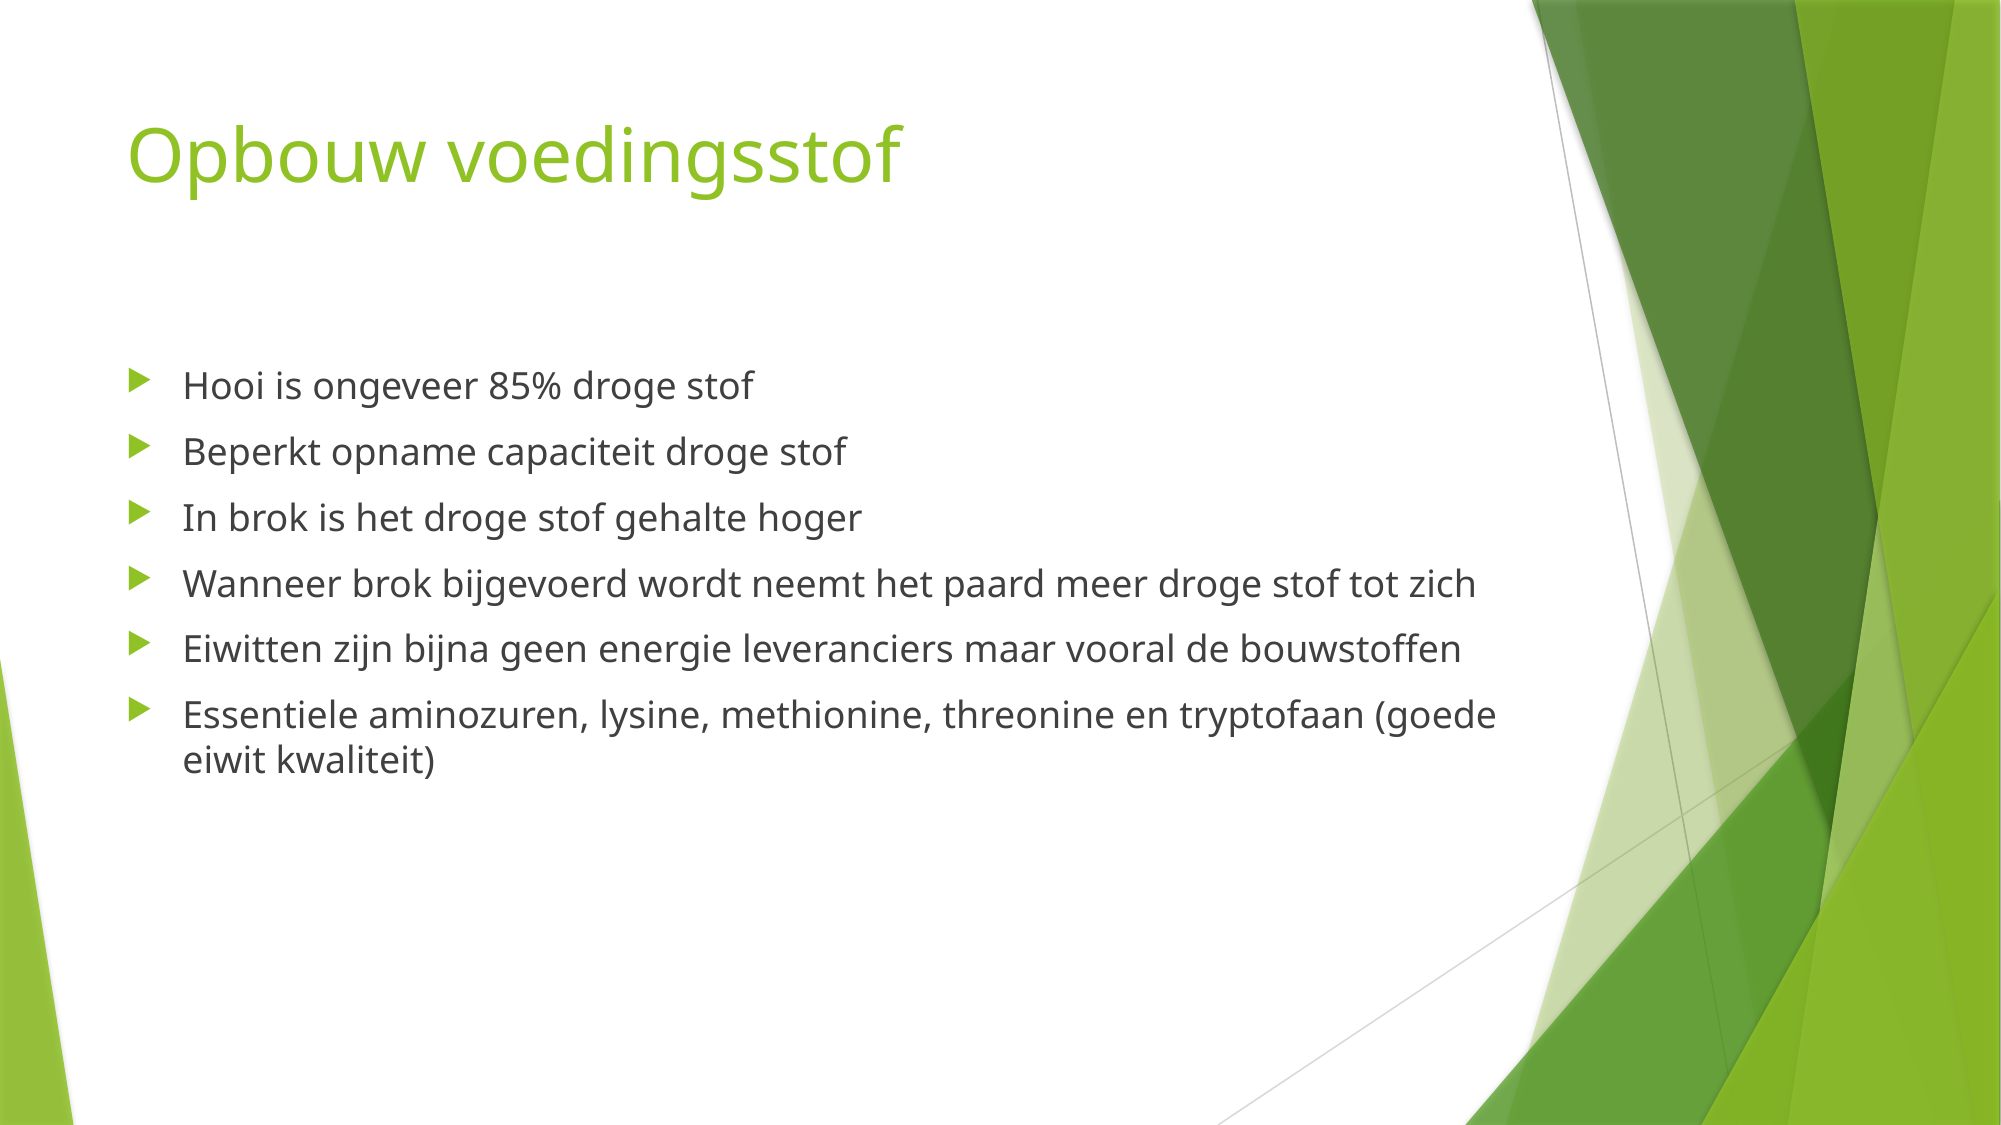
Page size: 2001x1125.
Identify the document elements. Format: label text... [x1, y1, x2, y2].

title Opbouw voedingsstof [111, 99, 1522, 317]
list Hooi is ongeveer 85% droge stof Beperkt opname capaciteit droge stof In brok is het droge stof gehalte hoger Wanneer brok bijgevoerd wordt neemt het paard meer droge stof tot zich Eiwitten zijn bijna geen energie leveranciers maar vooral de bouwstoffen Essentiele aminozuren, lysine, methionine, threonine en tryptofaan (goede eiwit kwaliteit) [111, 354, 1522, 992]
